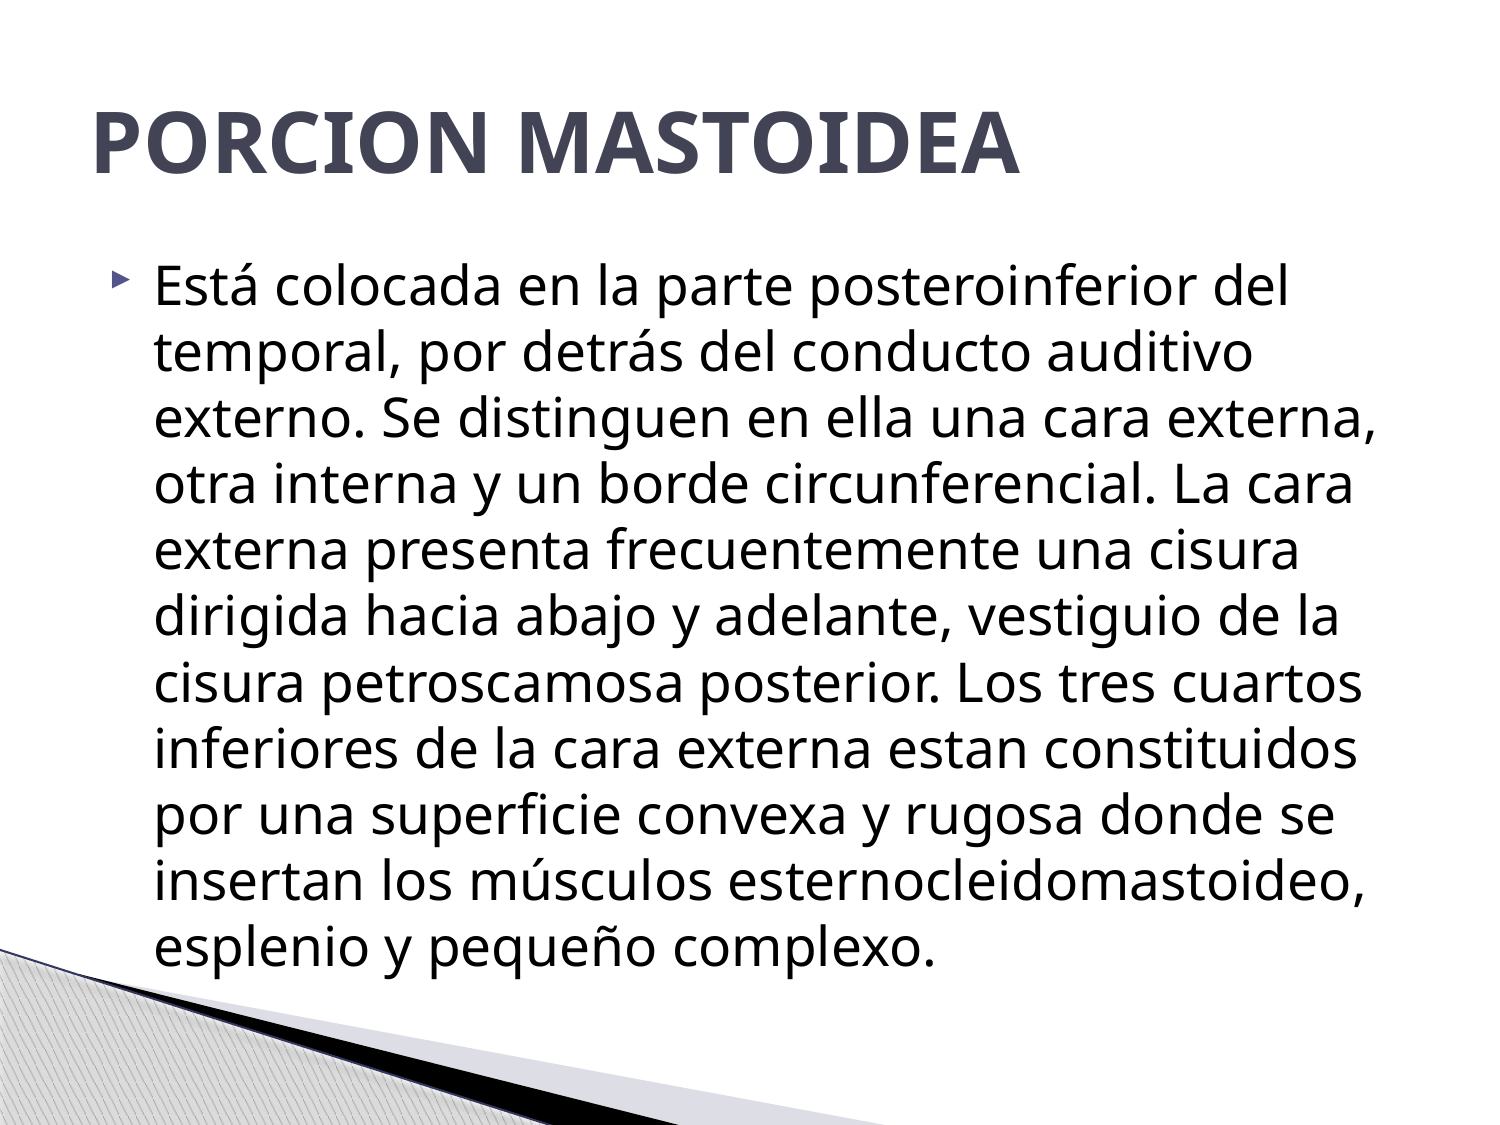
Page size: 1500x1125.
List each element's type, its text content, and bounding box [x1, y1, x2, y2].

list Está colocada en la parte posteroinferior del temporal, por detrás del conducto auditivo externo. Se distinguen en ella una cara externa, otra interna y un borde circunferencial. La cara externa presenta frecuentemente una cisura dirigida hacia abajo y adelante, vestiguio de la cisura petroscamosa posterior. Los tres cuartos inferiores de la cara externa estan constituidos por una superficie convexa y rugosa donde se insertan los músculos esternocleidomastoideo, esplenio y pequeño complexo. [75, 243, 1425, 986]
title PORCION MASTOIDEA [75, 45, 1425, 233]
